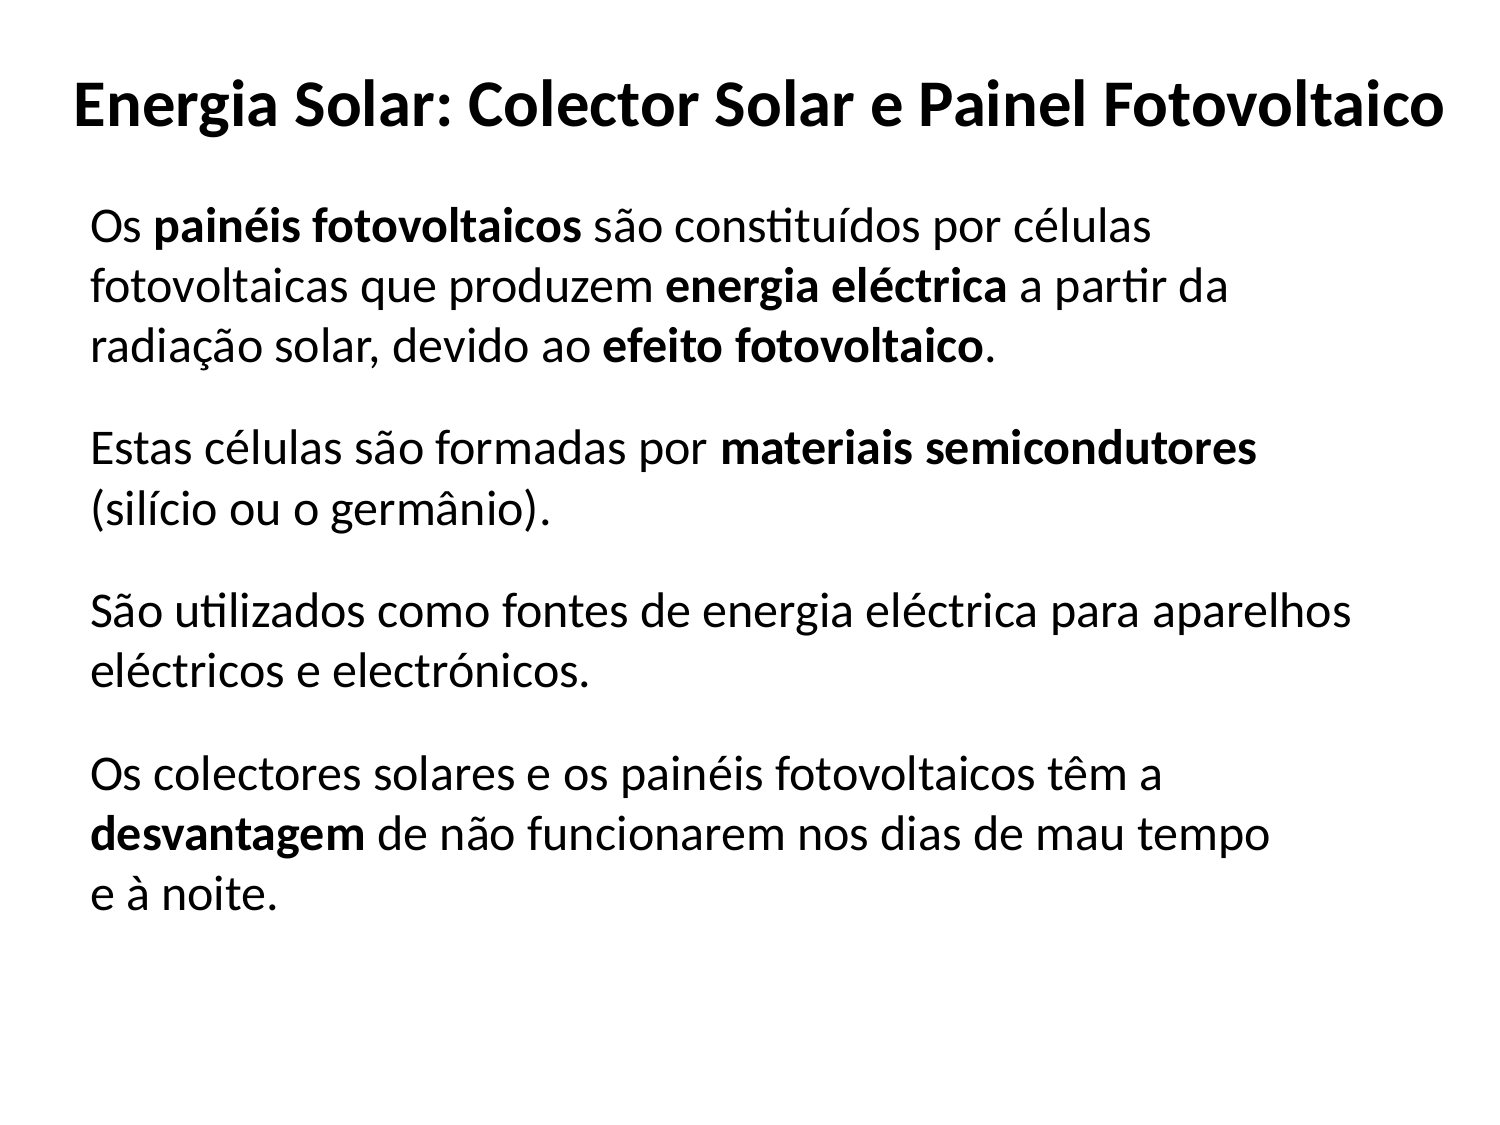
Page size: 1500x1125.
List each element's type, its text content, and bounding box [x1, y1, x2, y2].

text_box Os painéis fotovoltaicos são constituídos por células fotovoltaicas que produzem energia eléctrica a partir da radiação solar, devido ao efeito fotovoltaico. Estas células são formadas por materiais semicondutores (silício ou o germânio). São utilizados como fontes de energia eléctrica para aparelhos eléctricos e electrónicos. Os colectores solares e os painéis fotovoltaicos têm a desvantagem de não funcionarem nos dias de mau tempo e à noite. [74, 178, 1425, 1125]
text_box Energia Solar: Colector Solar e Painel Fotovoltaico [59, 45, 1477, 178]
